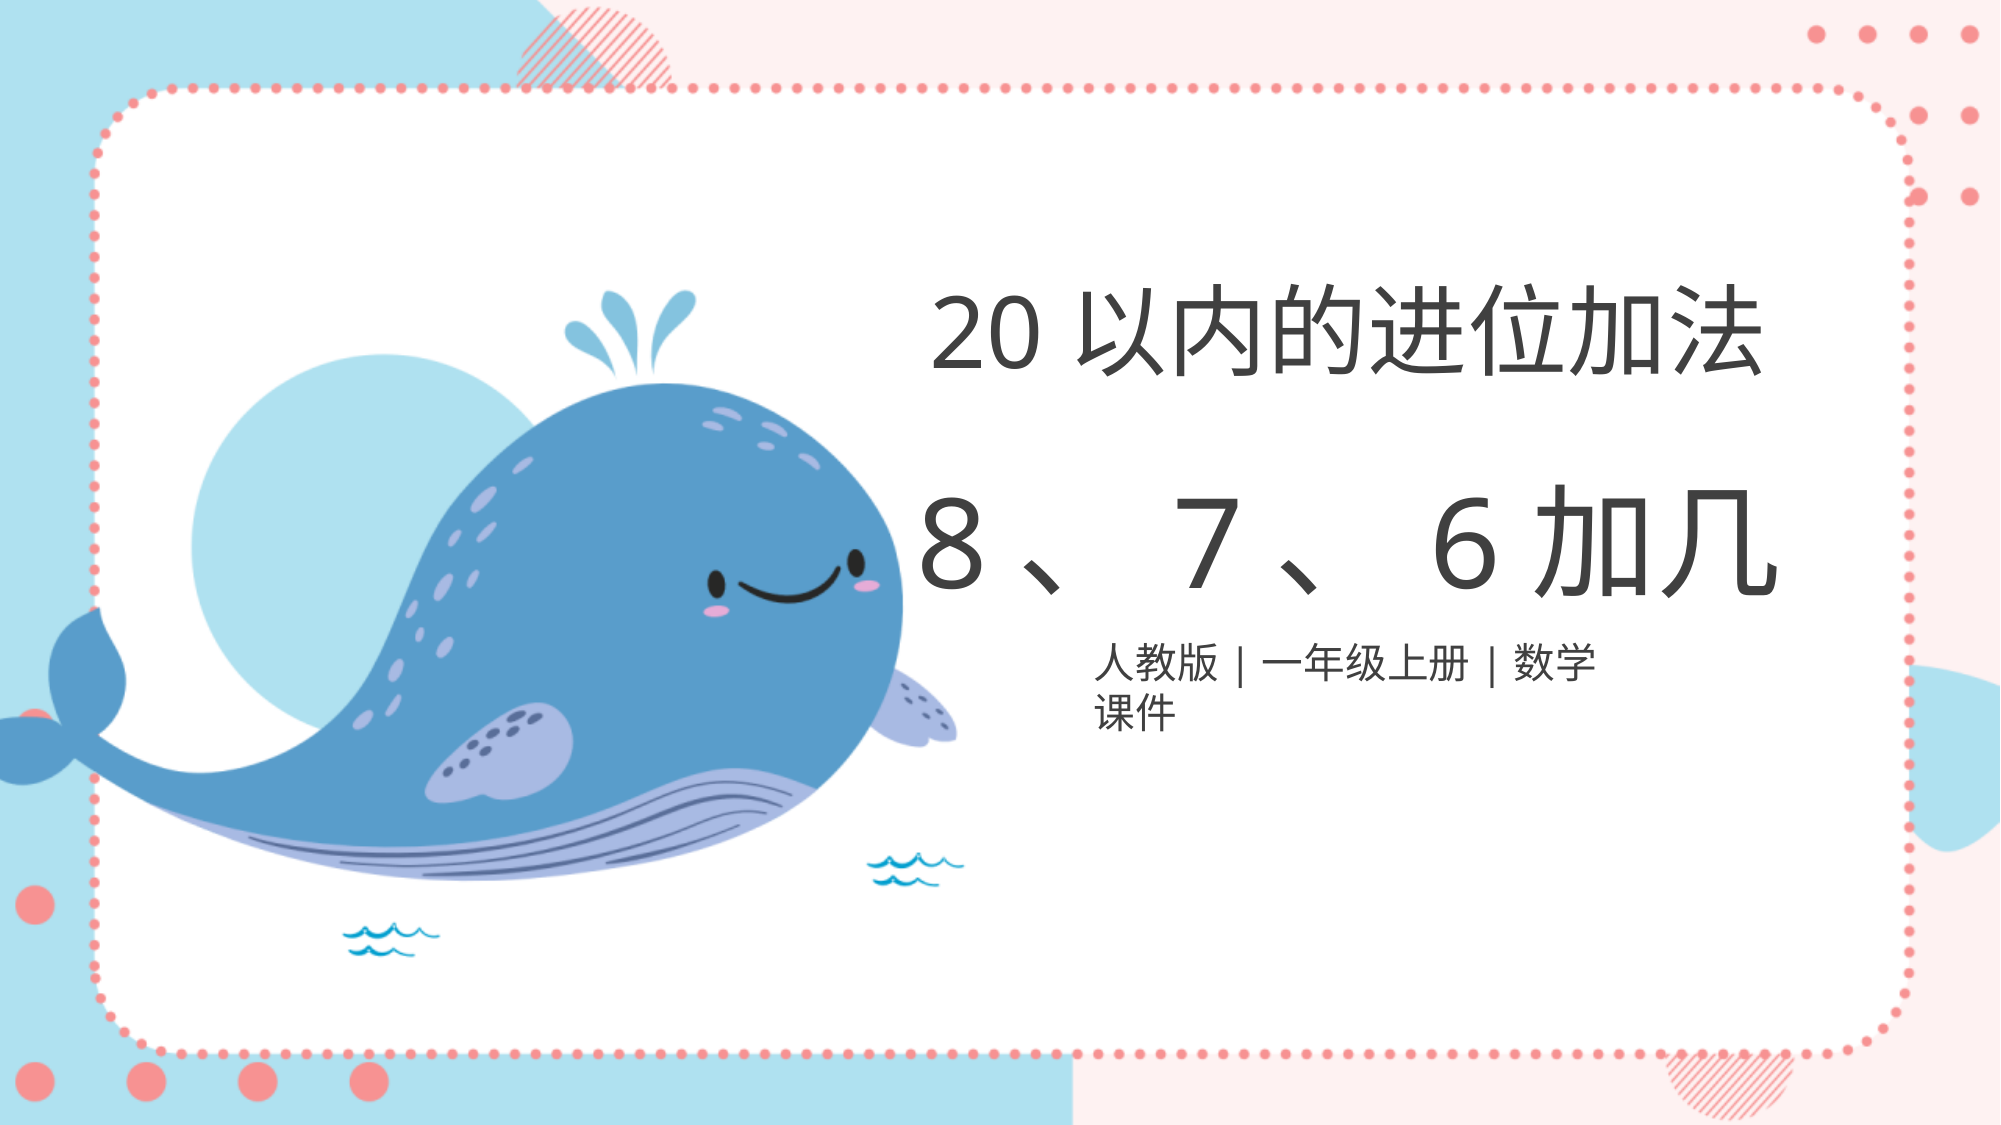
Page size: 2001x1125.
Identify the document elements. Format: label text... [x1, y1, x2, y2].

text_box 20以内的进位加法 8、7、6加几 [787, 201, 1911, 621]
picture [0, 0, 2000, 1125]
text_box 人教版|一年级上册|数学课件 [1078, 629, 1639, 745]
